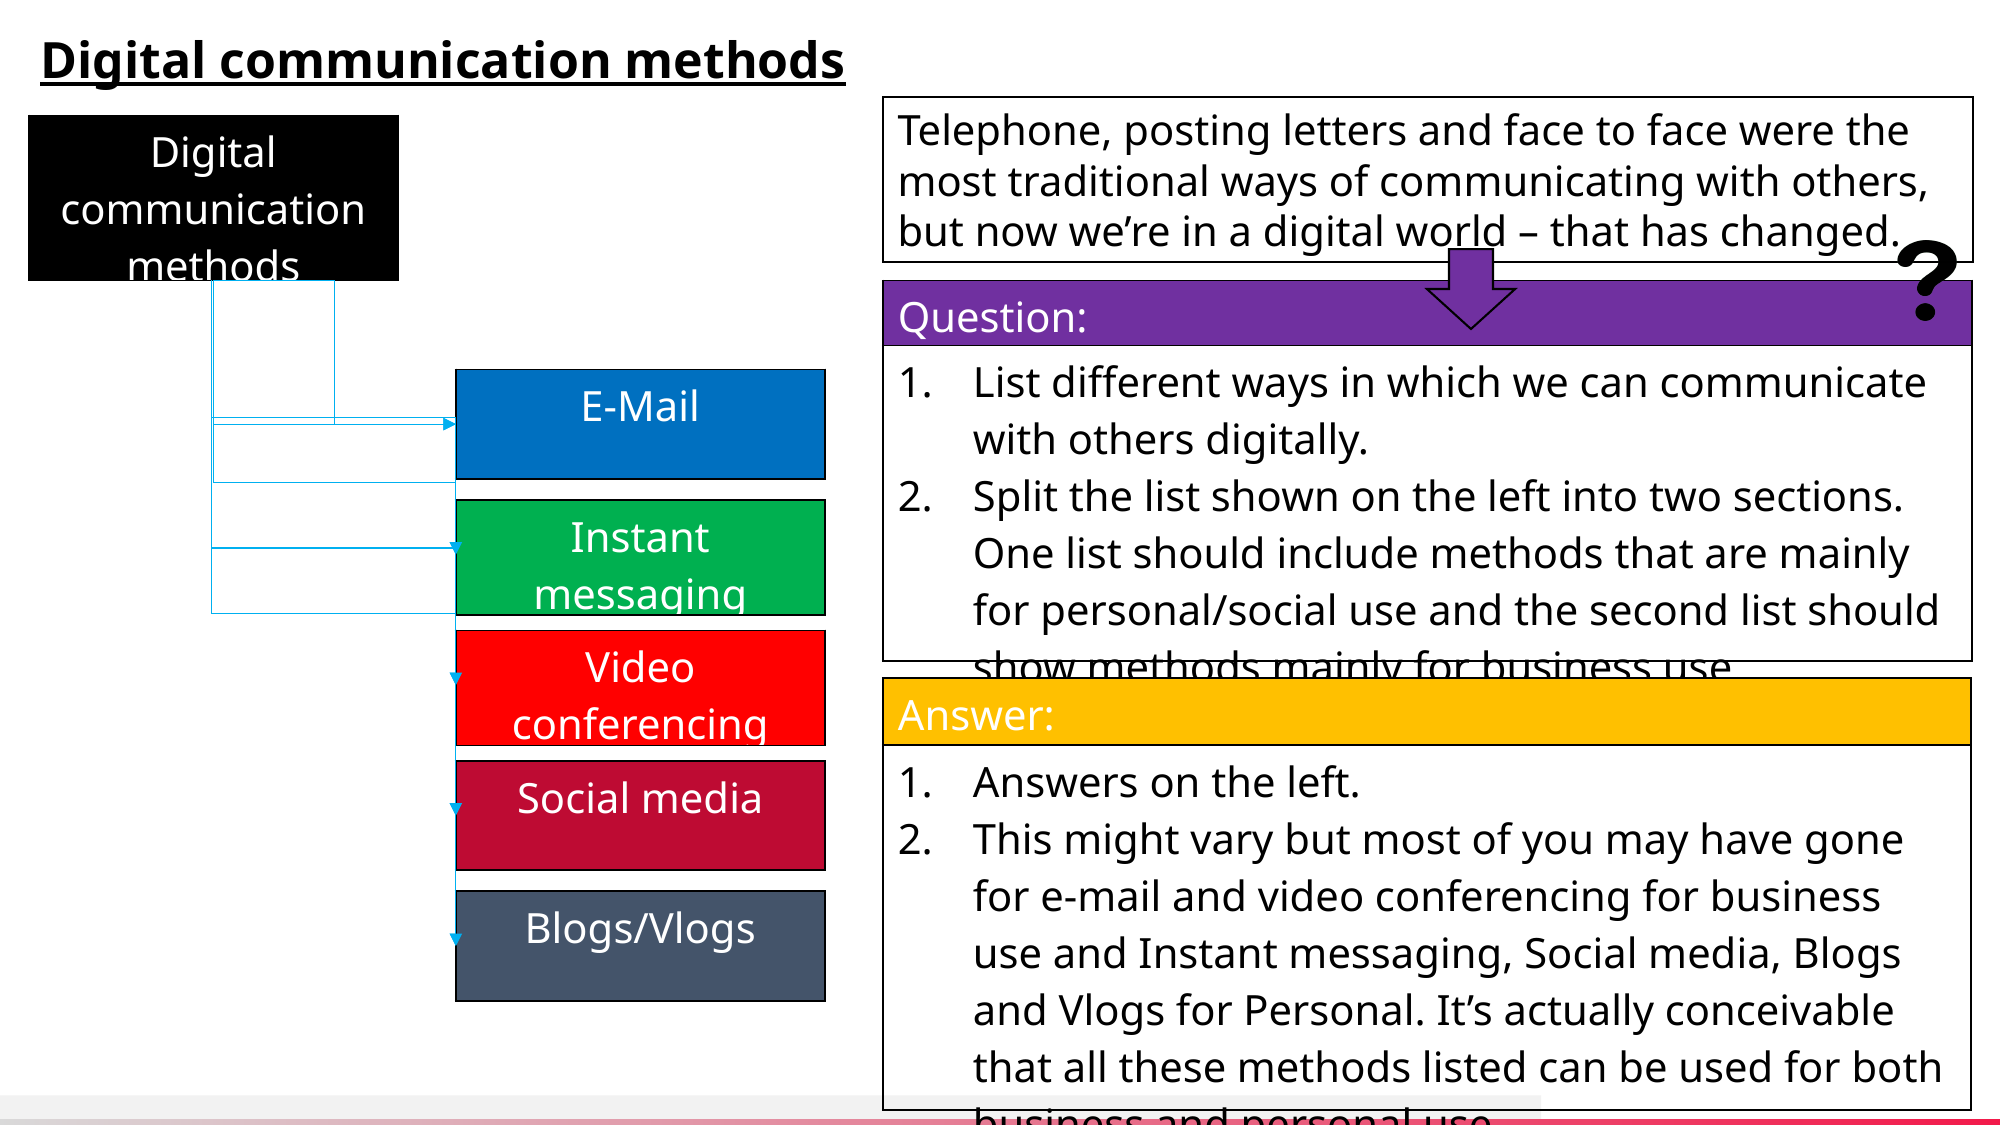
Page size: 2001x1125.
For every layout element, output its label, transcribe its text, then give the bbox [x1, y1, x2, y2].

text_box Telephone, posting letters and face to face were the most traditional ways of communicating with others, but now we’re in a digital world – that has changed. [882, 96, 1974, 263]
table_header Question: [884, 281, 1971, 345]
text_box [65, 425, 602, 490]
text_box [262, 230, 407, 295]
table_header Answer: [884, 679, 1970, 744]
table_cell List different ways in which we can communicate with others digitally. Split the list shown on the left into two sections. One list should include methods that are mainly for personal/social use and the second list should show methods mainly for business use. [884, 346, 1971, 660]
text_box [0, 490, 667, 736]
table_header Instant messaging [667, 501, 824, 614]
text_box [196, 295, 471, 361]
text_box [132, 361, 537, 425]
table_header Digital communication methods [30, 116, 397, 280]
text_box [1424, 248, 1518, 331]
table_header E-Mail [537, 370, 824, 478]
table_header Social media [457, 762, 824, 869]
table_header Blogs/Vlogs [457, 892, 824, 1000]
table_cell Answers on the left. This might vary but most of you may have gone for e-mail and video conferencing for business use and Instant messaging, Social media, Blogs and Vlogs for Personal. It’s actually conceivable that all these methods listed can be used for both business and personal use. [884, 746, 1970, 1109]
text_box Digital communication methods [25, 21, 1095, 96]
picture [1882, 240, 1972, 321]
table_header Video conferencing [457, 631, 824, 745]
